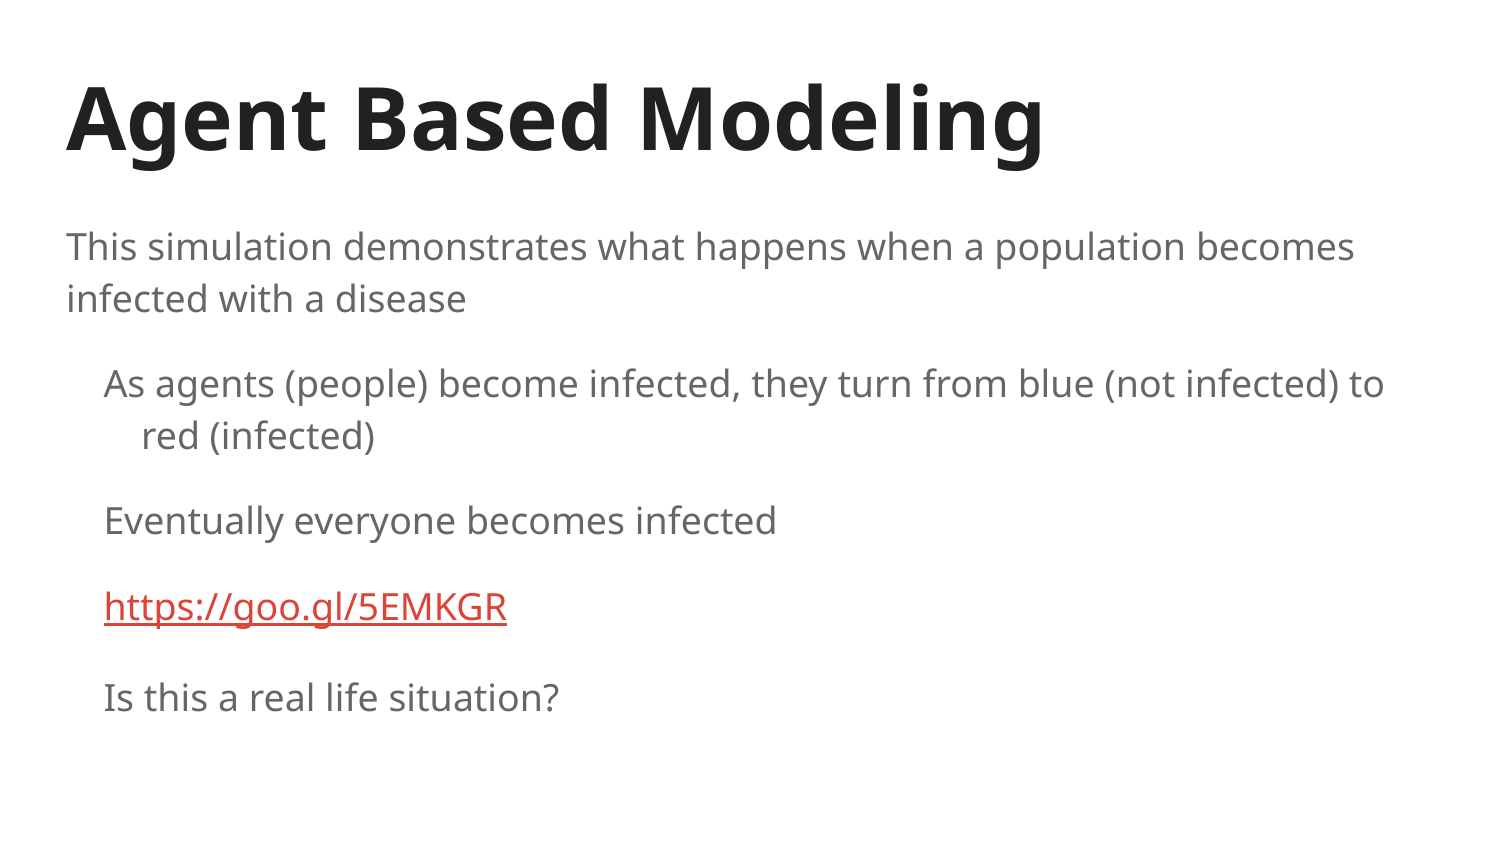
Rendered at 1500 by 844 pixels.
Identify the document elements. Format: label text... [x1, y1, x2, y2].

list This simulation demonstrates what happens when a population becomes infected with a disease As agents (people) become infected, they turn from blue (not infected) to red (infected) Eventually everyone becomes infected https://goo.gl/5EMKGR Is this a real life situation? [51, 201, 1449, 750]
title Agent Based Modeling [51, 48, 1449, 180]
